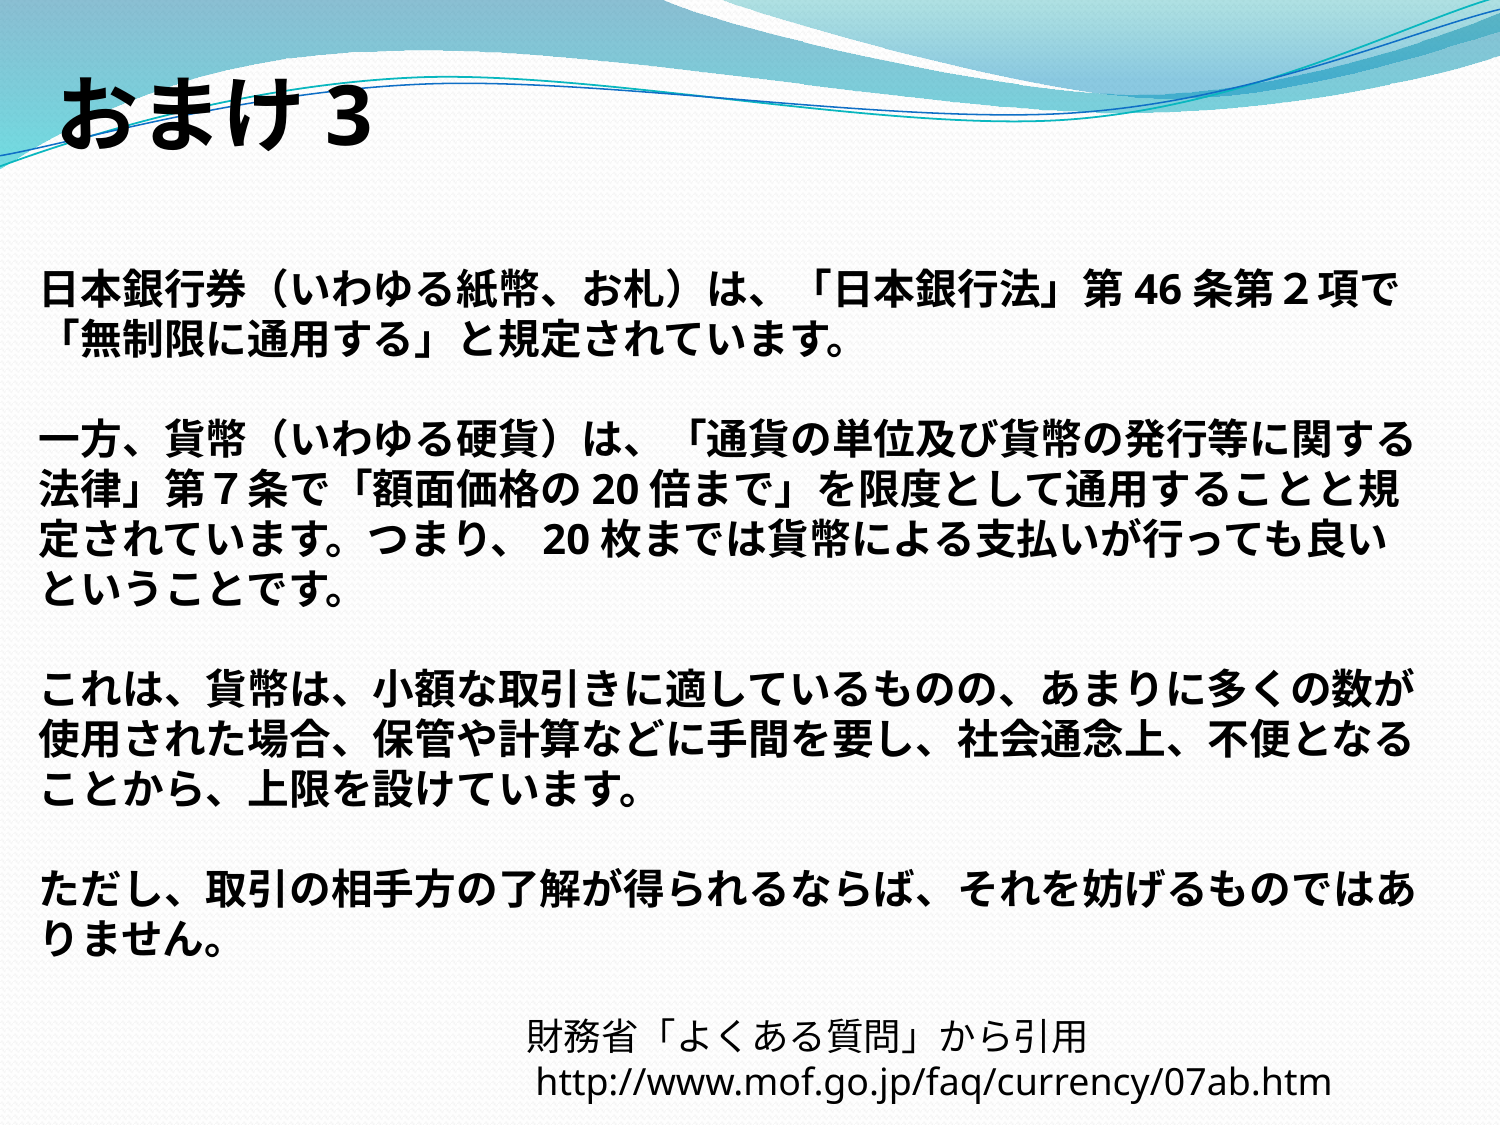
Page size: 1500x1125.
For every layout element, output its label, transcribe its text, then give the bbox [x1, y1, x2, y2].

text_box 日本銀行券（いわゆる紙幣、お札）は、「日本銀行法」第46条第２項で「無制限に通用する」と規定されています。 一方、貨幣（いわゆる硬貨）は、「通貨の単位及び貨幣の発行等に関する法律」第７条で「額面価格の20倍まで」を限度として通用することと規定されています。つまり、20枚までは貨幣による支払いが行っても良いということです。 これは、貨幣は、小額な取引きに適しているものの、あまりに多くの数が使用された場合、保管や計算などに手間を要し、社会通念上、不便となることから、上限を設けています。 ただし、取引の相手方の了解が得られるならば、それを妨げるものではありません。 財務省「よくある質問」から引用 http://www.mof.go.jp/faq/currency/07ab.htm [24, 255, 1441, 1111]
text_box おまけ3 [41, 54, 1424, 170]
